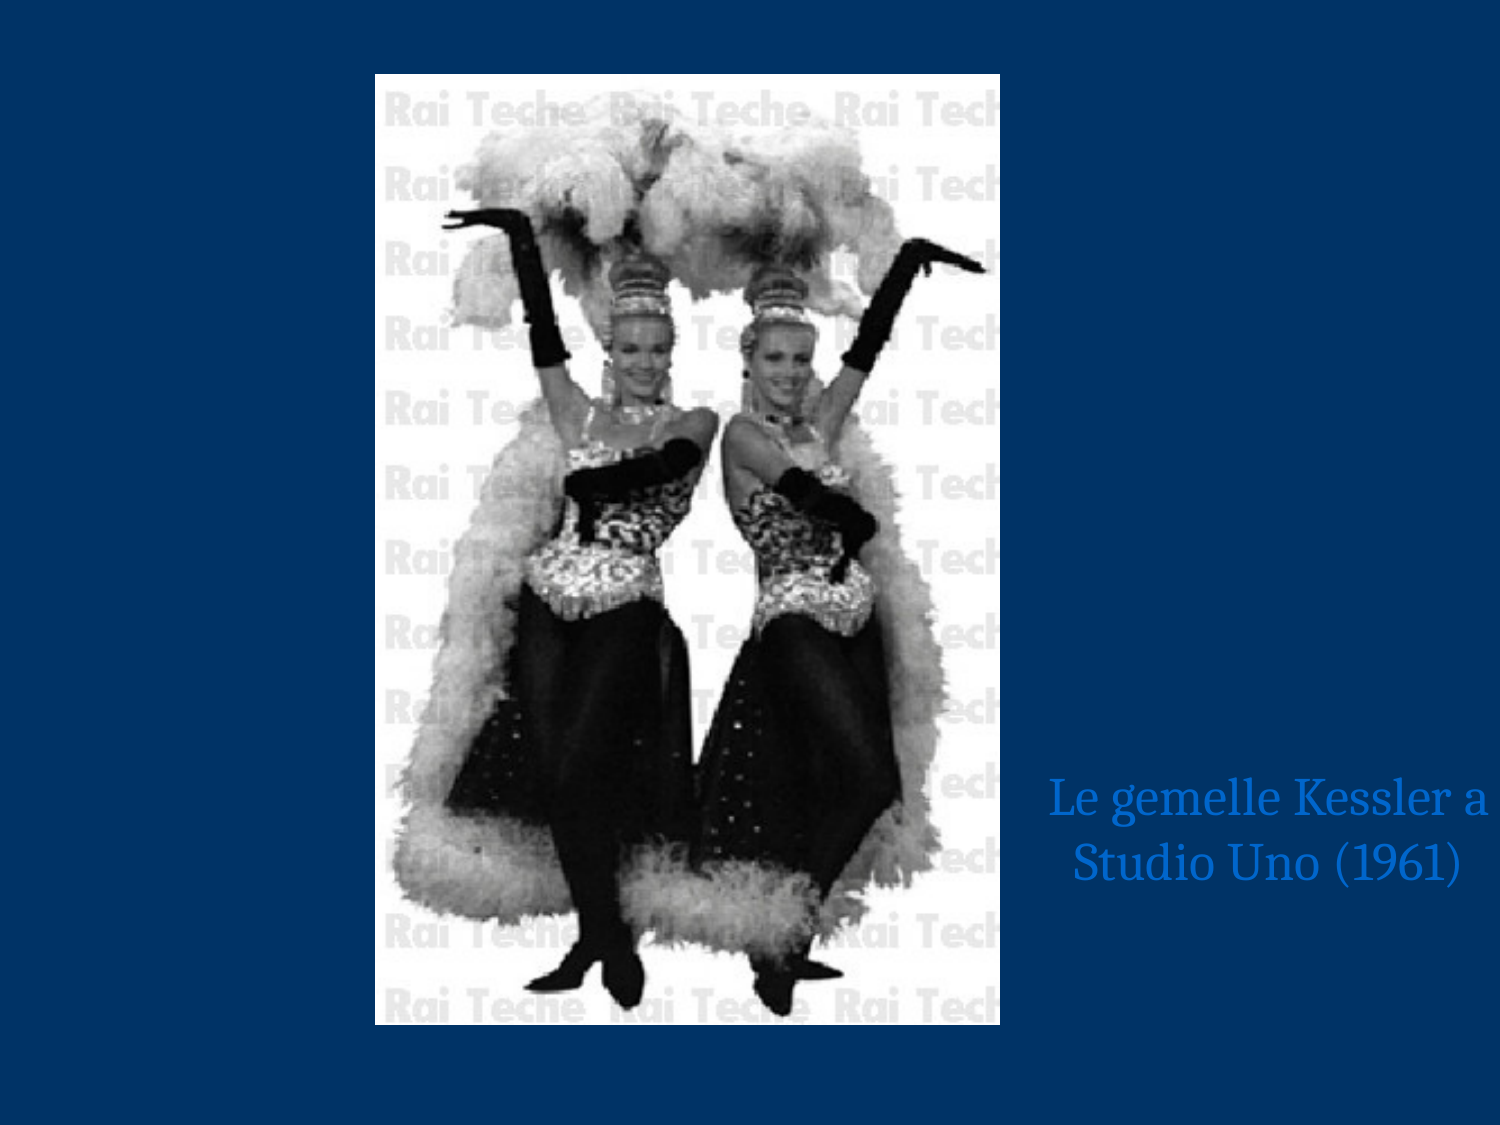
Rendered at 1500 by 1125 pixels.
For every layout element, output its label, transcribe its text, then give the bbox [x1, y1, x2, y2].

text_box Le gemelle Kessler a Studio Uno (1961) [1033, 620, 1500, 1034]
picture [374, 74, 1001, 1026]
